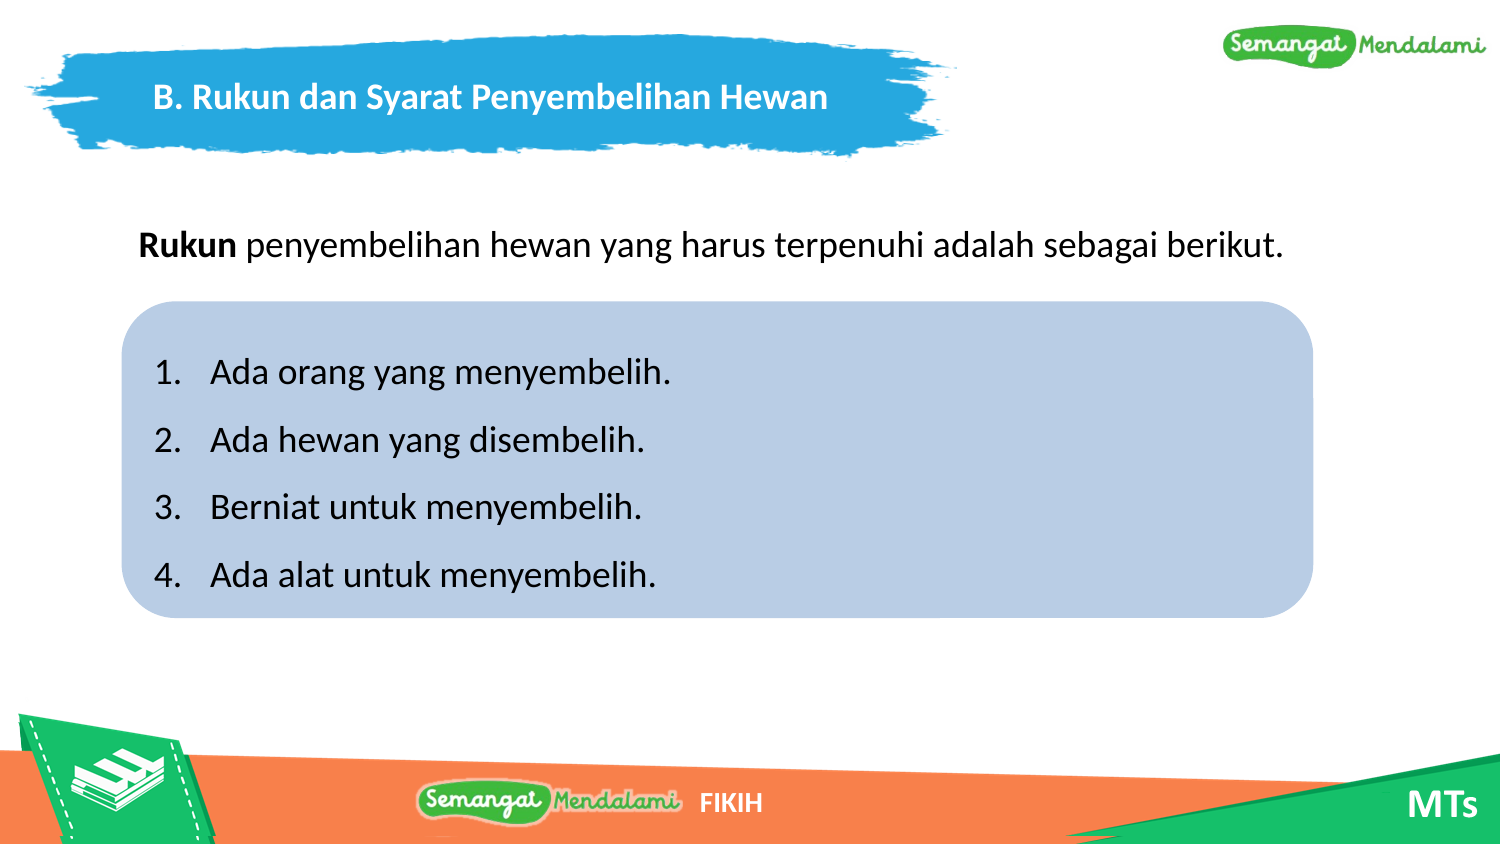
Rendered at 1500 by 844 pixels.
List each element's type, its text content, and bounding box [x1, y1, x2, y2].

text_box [0, 696, 1500, 844]
text_box Rukun penyembelihan hewan yang harus terpenuhi adalah sebagai berikut. [123, 212, 1312, 272]
picture [24, 34, 958, 163]
text_box Ada orang yang menyembelih. Ada hewan yang disembelih. Berniat untuk menyembelih. Ada alat untuk menyembelih. [121, 301, 1314, 619]
picture [1217, 15, 1490, 75]
